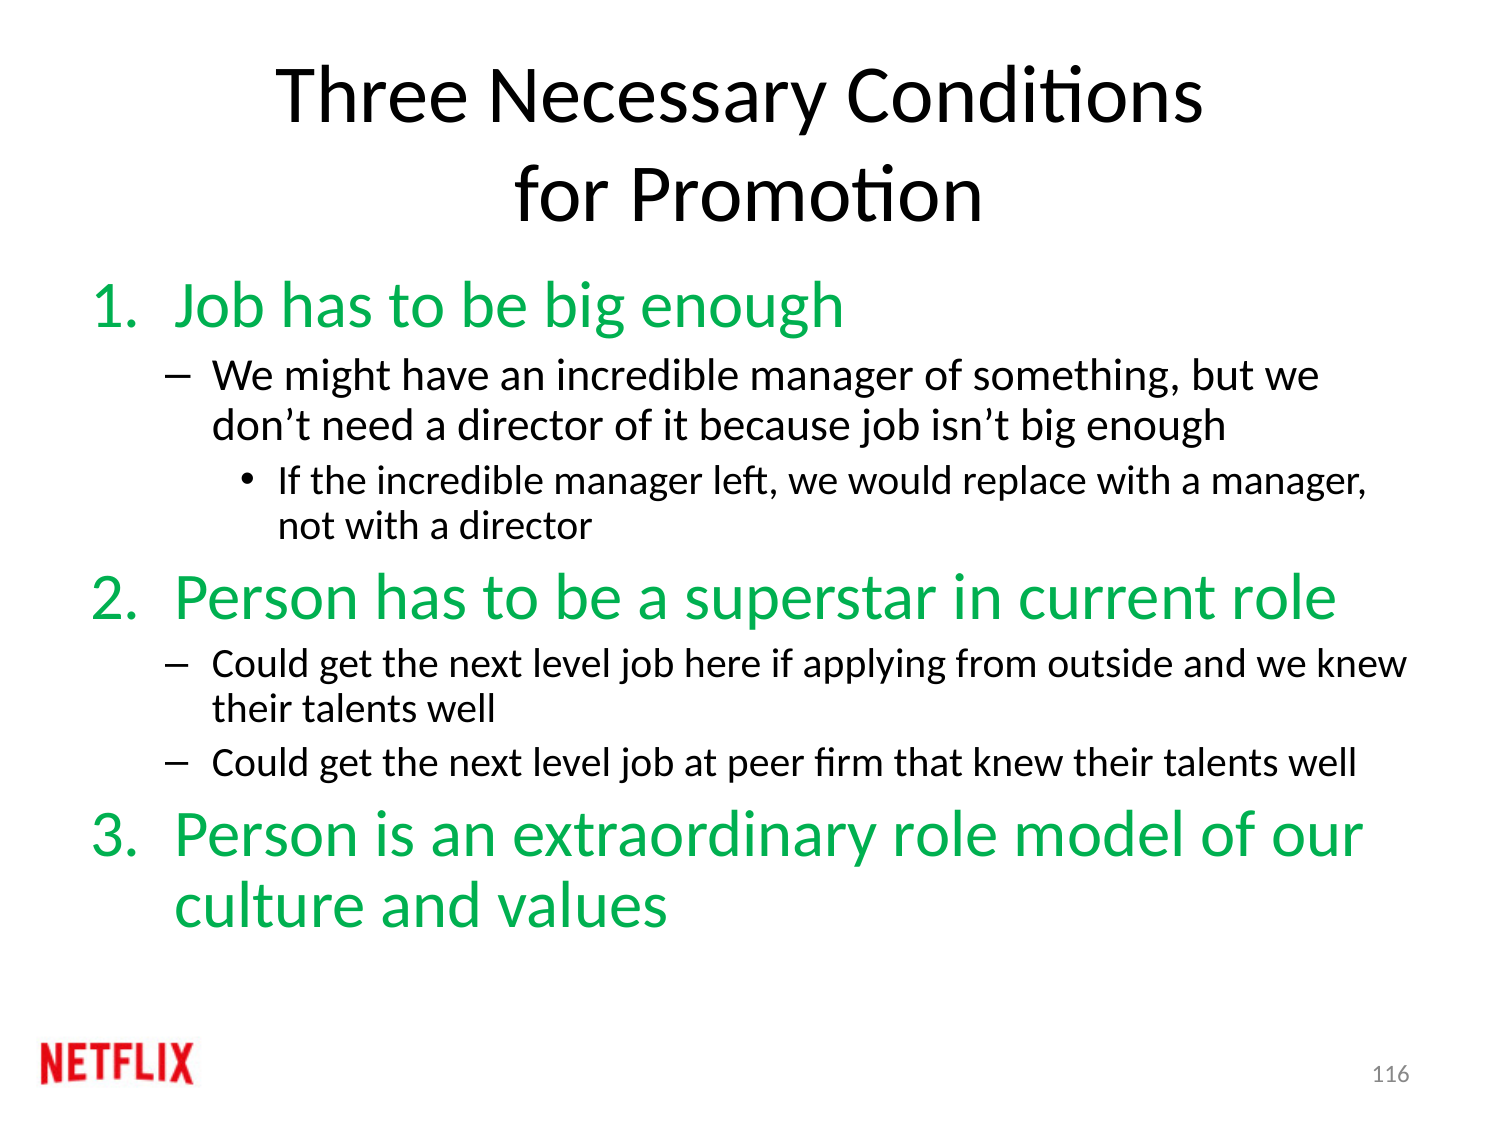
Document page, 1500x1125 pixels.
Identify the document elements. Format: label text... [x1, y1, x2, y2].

title Three Necessary Conditions for Promotion [75, 45, 1425, 233]
list Job has to be big enough We might have an incredible manager of something, but we don’t need a director of it because job isn’t big enough If the incredible manager left, we would replace with a manager, not with a director Person has to be a superstar in current role Could get the next level job here if applying from outside and we knew their talents well Could get the next level job at peer firm that knew their talents well Person is an extraordinary role model of our culture and values [75, 262, 1425, 1005]
slide_number ‹#› [1074, 1042, 1425, 1103]
picture [24, 1024, 211, 1104]
